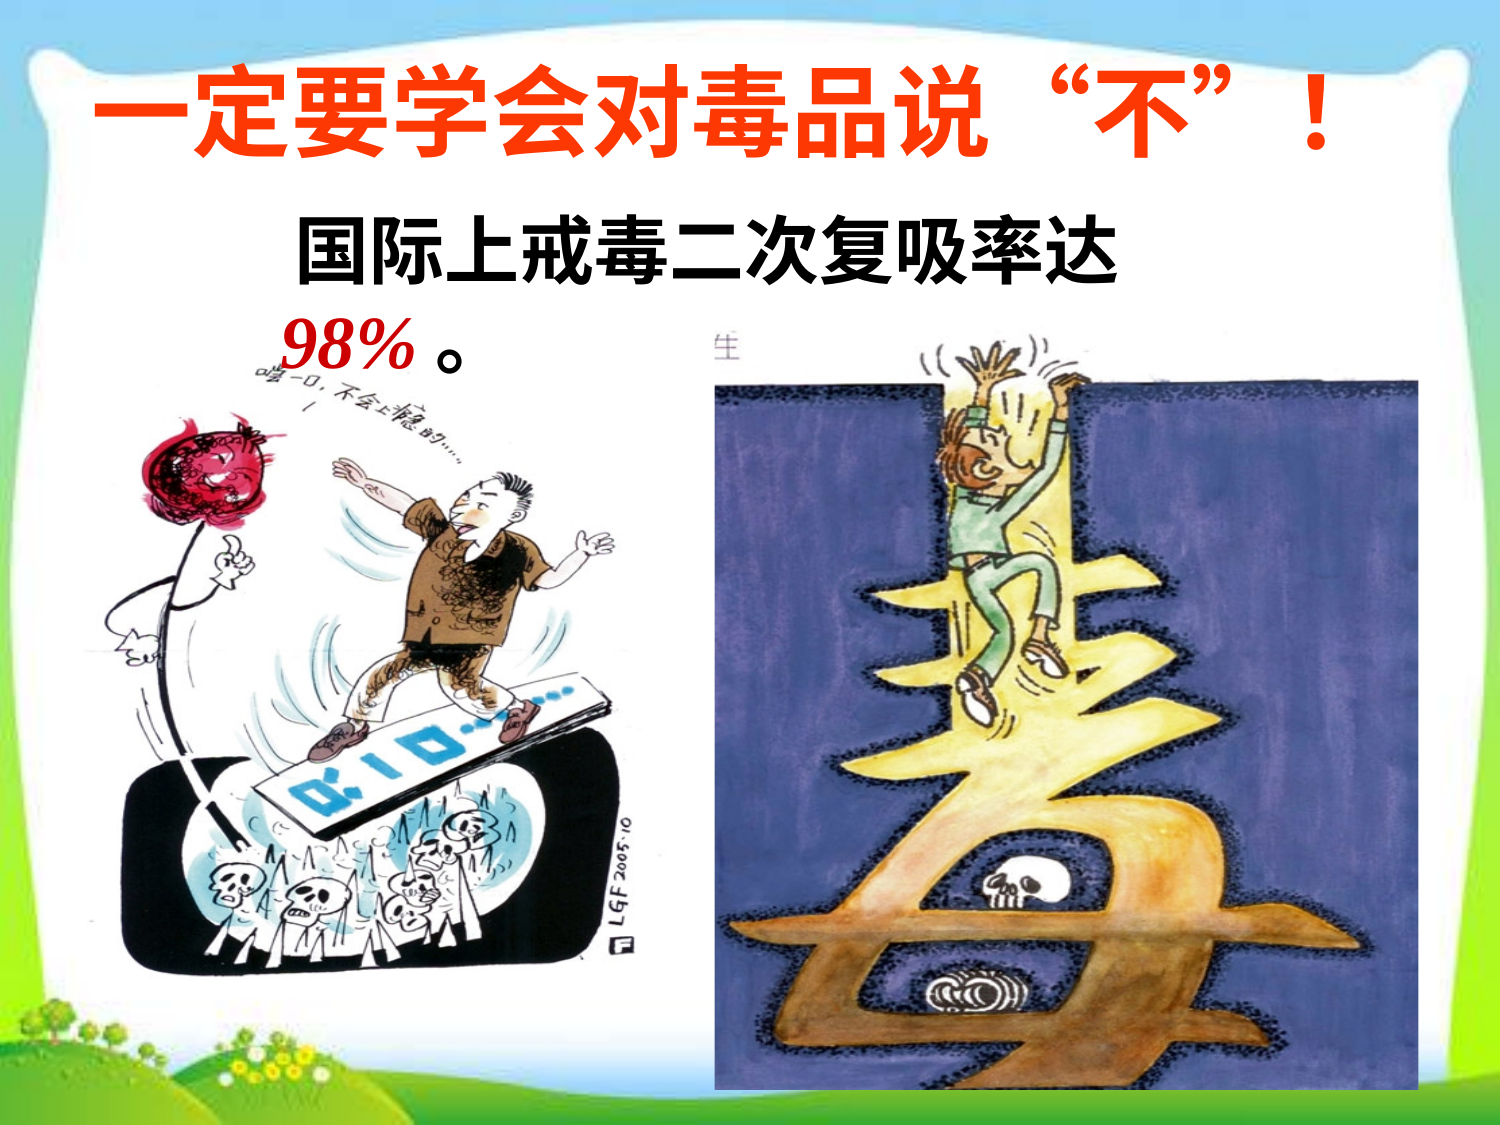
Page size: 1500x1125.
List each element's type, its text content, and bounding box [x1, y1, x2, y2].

text_box 一定要学会对毒品说“不”！ [76, 42, 1424, 178]
picture [0, 0, 1500, 1125]
text_box 国际上戒毒二次复吸率达98%。 [265, 196, 1270, 392]
